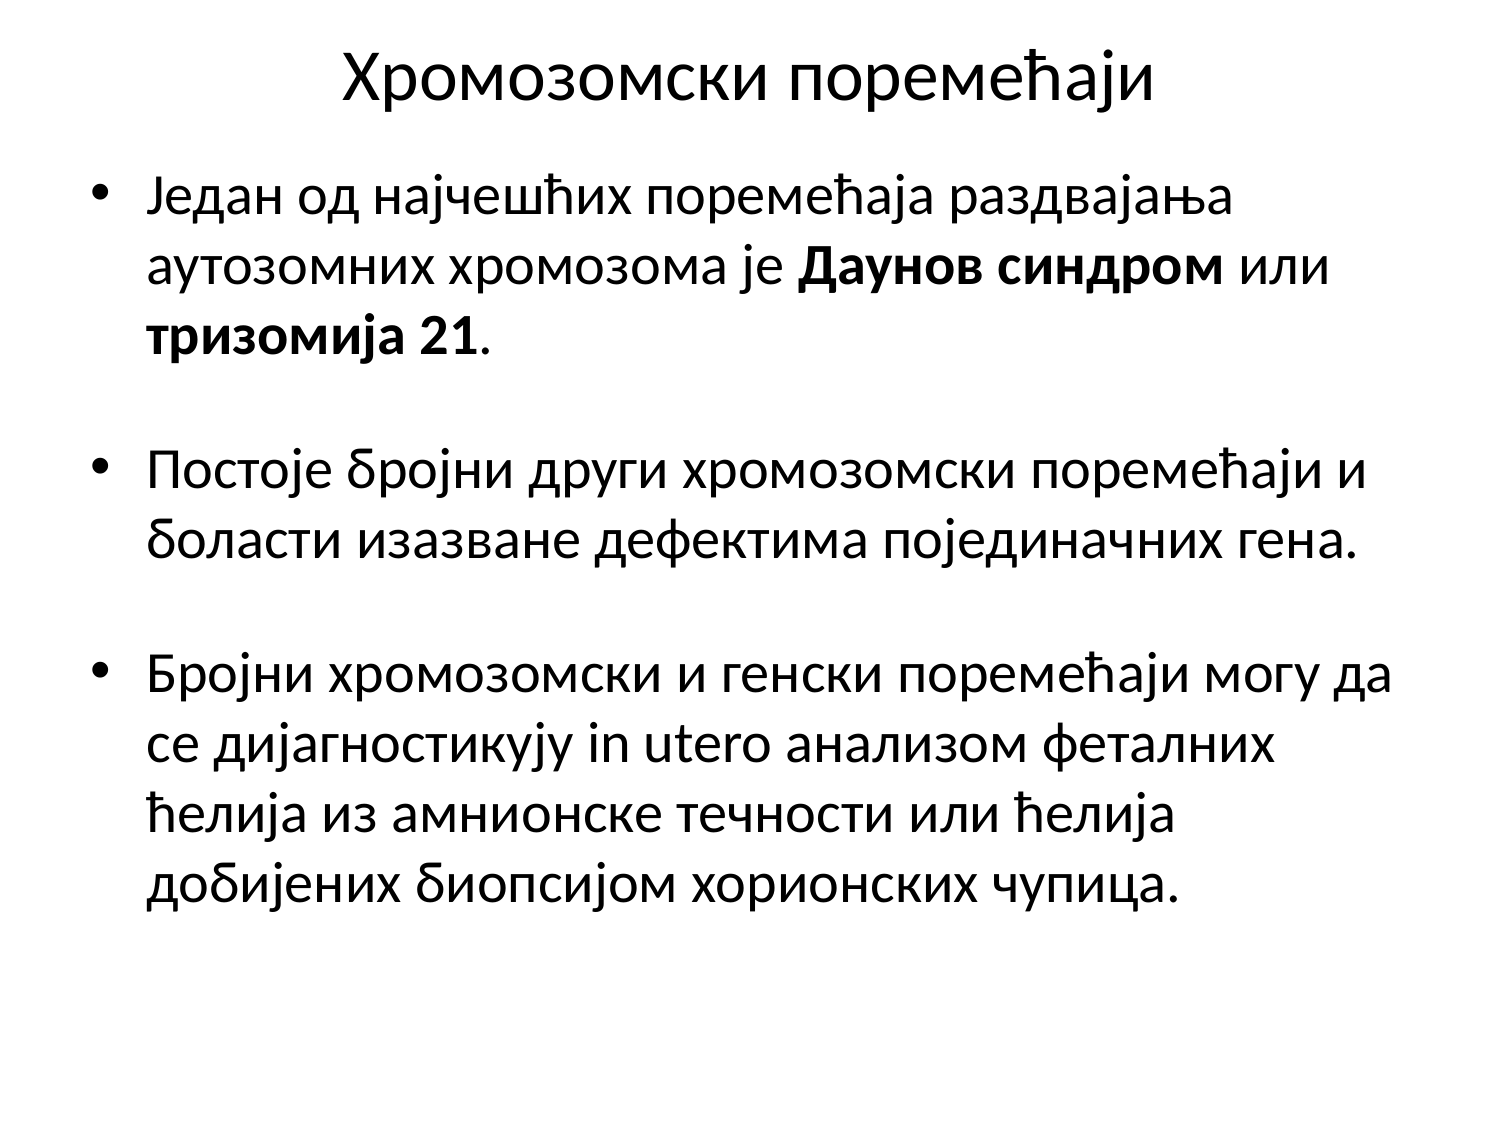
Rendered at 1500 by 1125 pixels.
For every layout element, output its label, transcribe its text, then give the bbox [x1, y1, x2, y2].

list Један од најчешћих поремећаја раздвајања аутозомних хромозома је Даунов синдром или тризомија 21. Постоје бројни други хромозомски поремећаји и боласти изазване дефектима појединачних гена. Бројни хромозомски и генски поремећаји могу да се дијагностикују in utero анализом феталних ћелија из амнионске течности или ћелија добијених биопсијом хорионских чупица. [75, 149, 1425, 1047]
title Хромозомски поремећаји [75, 19, 1425, 124]
